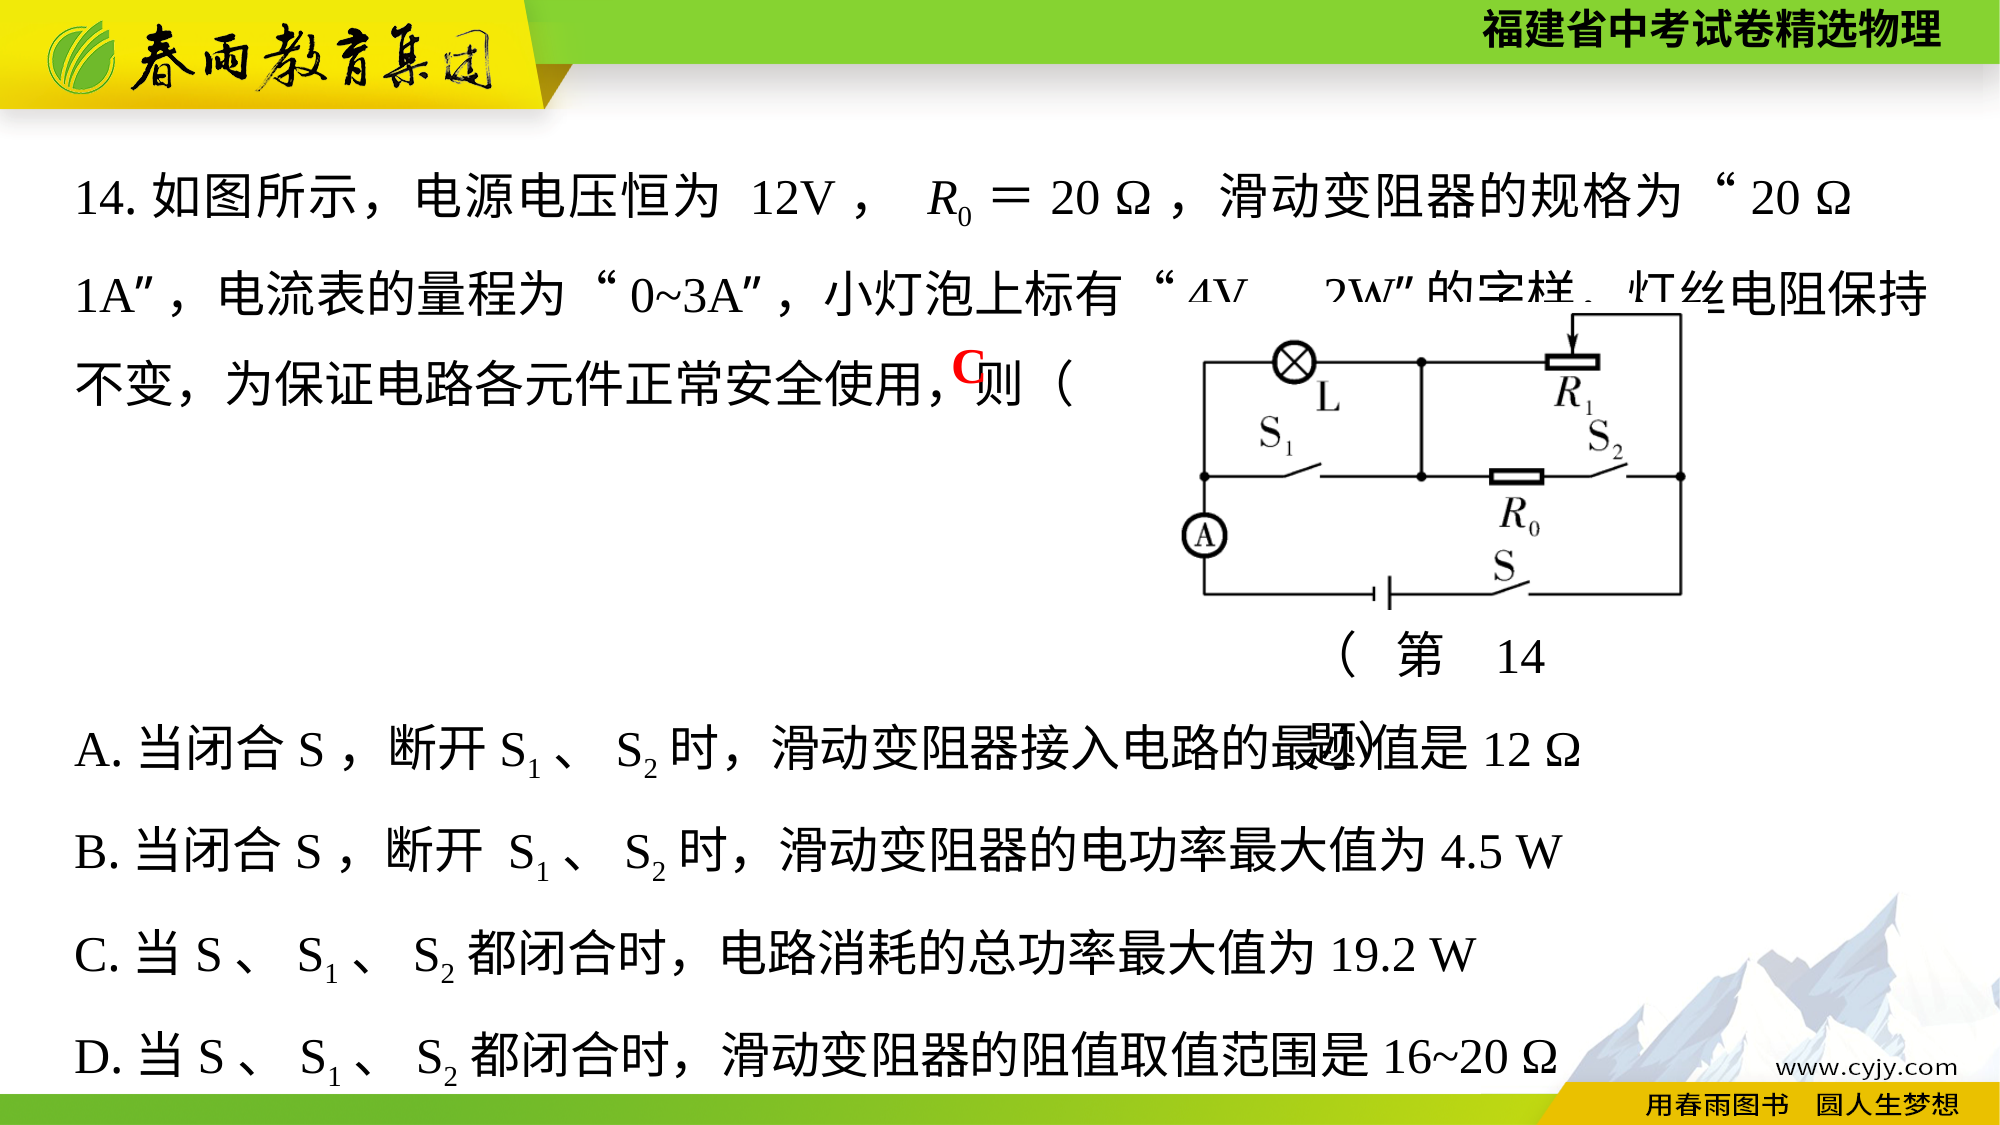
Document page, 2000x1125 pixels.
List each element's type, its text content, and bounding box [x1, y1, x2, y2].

text_box （第14题） [1292, 618, 1573, 691]
text_box C [936, 326, 1002, 401]
picture [0, 0, 2000, 1125]
list 14.如图所示，电源电压恒为 12V， R0＝20 Ω，滑动变阻器的规格为“20 Ω 1A”，电流表的量程为“0~3A”，小灯泡上标有“4V 2W”的字样，灯丝电阻保持不变，为保证电路各元件正常安全使用，则（ ）. A.当闭合S，断开S1、S2时，滑动变阻器接入电路的最小值是12 Ω B.当闭合S，断开 S1、S2时，滑动变阻器的电功率最大值为4.5 W C.当S、S1、S2都闭合时，电路消耗的总功率最大值为19.2 W D.当S、S1、S2都闭合时，滑动变阻器的阻值取值范围是16~20 Ω [59, 122, 1944, 1047]
